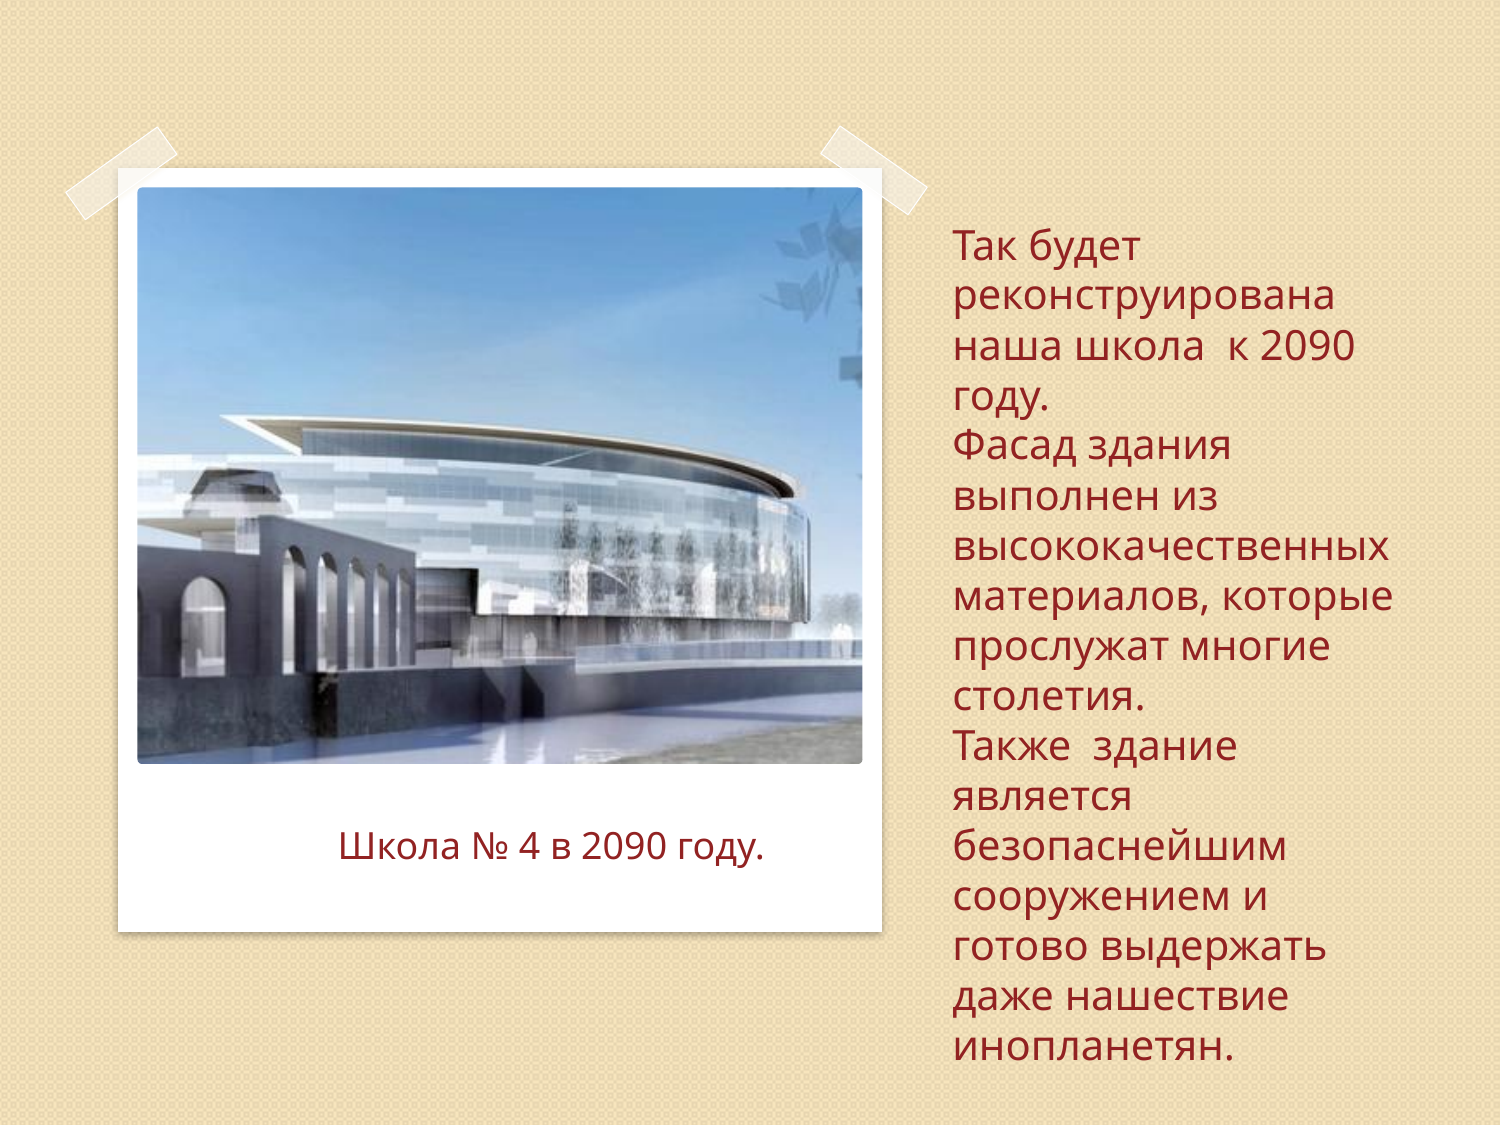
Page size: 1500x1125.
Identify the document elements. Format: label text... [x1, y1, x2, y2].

list Школа № 4 в 2090 году. [137, 787, 863, 913]
picture [137, 187, 863, 765]
text_box Так будет реконструирована наша школа к 2090 году. Фасад здания выполнен из высококачественных материалов, которые прослужат многие столетия. Также здание является безопаснейшим сооружением и готово выдержать даже нашествие инопланетян. [937, 210, 1418, 1076]
